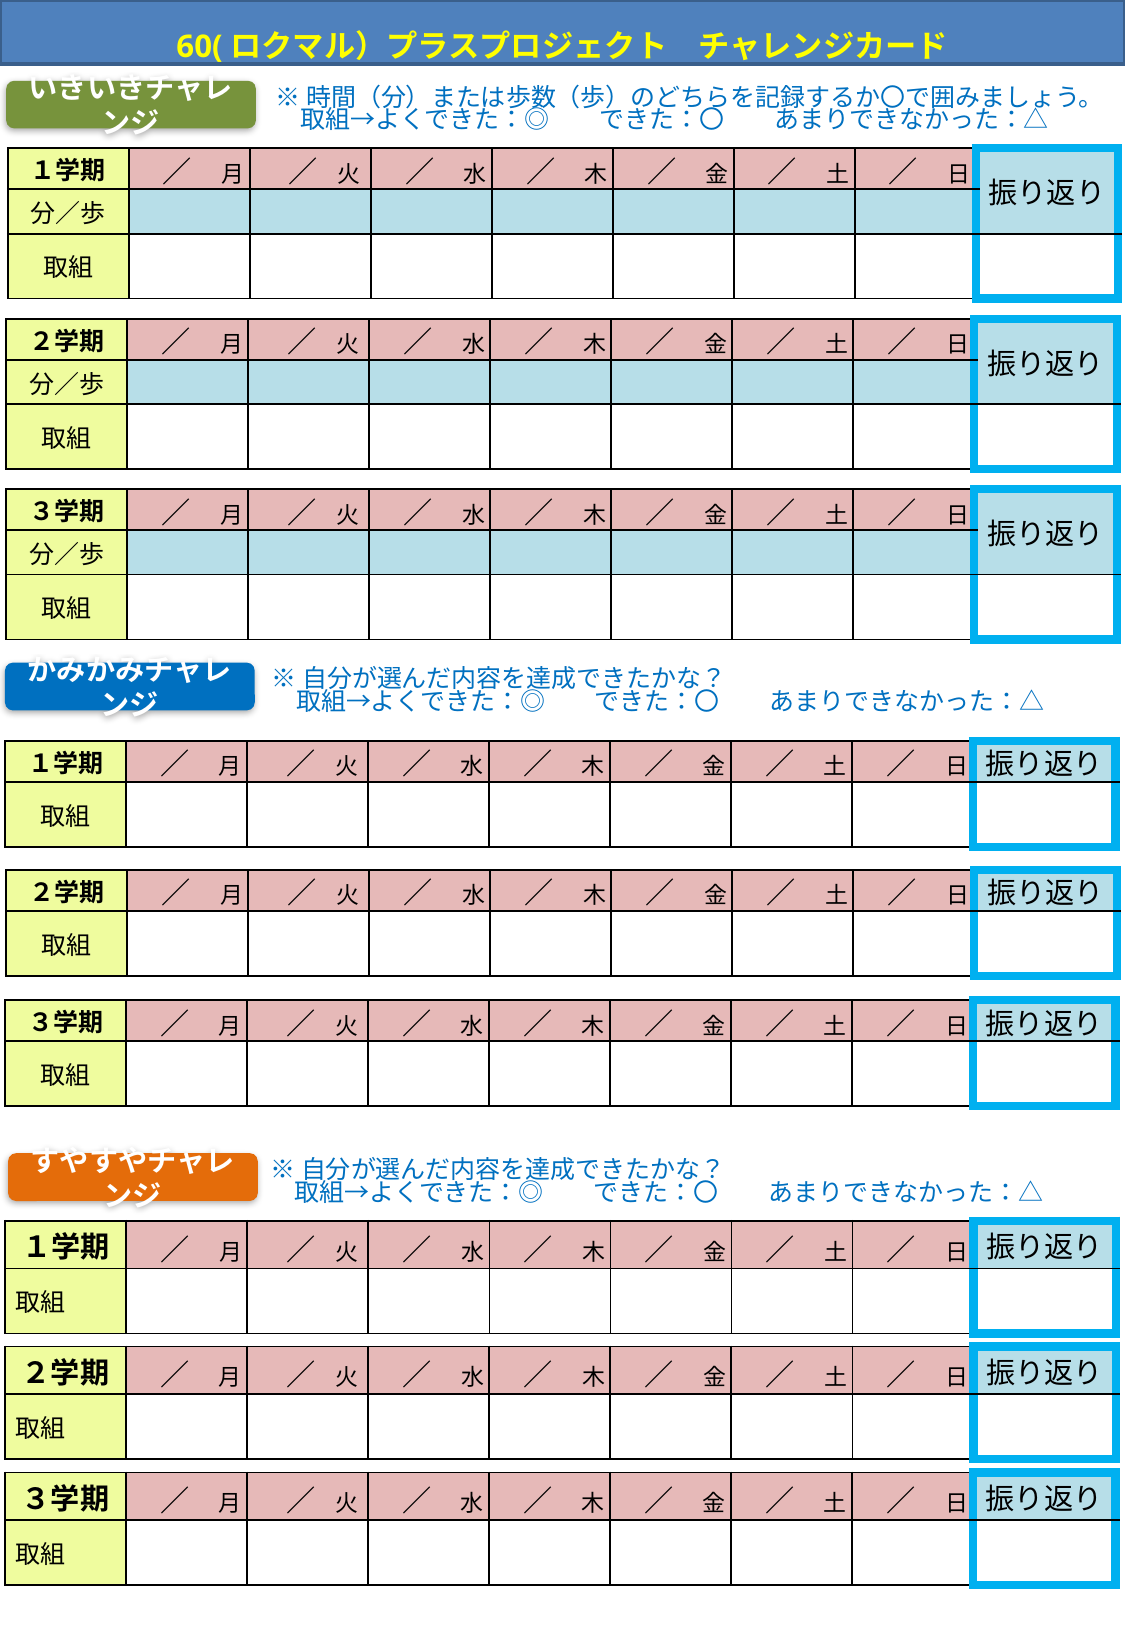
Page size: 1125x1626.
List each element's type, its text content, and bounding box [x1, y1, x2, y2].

table_cell [249, 361, 368, 403]
table_header ／ 火 [248, 1347, 367, 1393]
table_cell [980, 235, 1114, 294]
table_cell 取組 [6, 1395, 125, 1458]
table_cell [249, 575, 368, 639]
table_header ／ 水 [370, 871, 489, 910]
table_header ／ 日 [854, 320, 970, 359]
table_header ／ 水 [372, 153, 491, 188]
table_cell [854, 531, 970, 574]
table_cell [978, 405, 1113, 465]
table_cell [732, 783, 851, 846]
table_cell [491, 912, 610, 975]
table_header ／ 金 [611, 1473, 730, 1519]
table_header ／ 火 [251, 153, 370, 188]
table_cell [251, 190, 370, 233]
table_header ／ 土 [735, 153, 854, 188]
table_header ／ 水 [369, 1473, 488, 1519]
table_cell [370, 575, 489, 639]
table_header ／ 日 [853, 1473, 969, 1519]
table_cell [372, 235, 491, 298]
table_header ／ 日 [854, 871, 970, 910]
table_cell [612, 361, 731, 403]
table_header ／ 木 [490, 1473, 609, 1519]
table_header 振り返り [978, 323, 1113, 403]
table_cell [369, 783, 488, 846]
table_header ／ 土 [732, 1347, 852, 1393]
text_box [4, 662, 1072, 726]
table_header 振り返り [978, 493, 1113, 574]
table_cell [853, 1395, 969, 1458]
table_cell [732, 1521, 851, 1584]
table_cell [977, 1521, 1111, 1581]
table_header ／ 土 [732, 1225, 852, 1268]
table_cell [854, 361, 970, 403]
table_header ／ 火 [249, 490, 368, 529]
table_header ／ 木 [490, 1001, 609, 1040]
table_header ／ 火 [248, 1473, 367, 1519]
table_cell [611, 783, 730, 846]
table_header ／ 火 [248, 1225, 367, 1268]
table_cell [733, 405, 852, 468]
table_header １学期 [6, 1223, 125, 1268]
table_cell [128, 405, 247, 468]
table_cell [977, 783, 1111, 843]
table_cell [611, 1521, 730, 1584]
table_header ／ 火 [249, 320, 368, 359]
table_cell [248, 1042, 367, 1105]
table_cell [493, 190, 612, 233]
table_header ２学期 [7, 871, 126, 910]
table_cell [127, 1521, 246, 1584]
table_cell [611, 1395, 730, 1458]
table_header ２学期 [6, 1347, 125, 1393]
table_header ／ 月 [130, 153, 249, 188]
table_header ／ 月 [128, 871, 247, 910]
table_header ／ 土 [733, 320, 852, 359]
table_cell [249, 405, 368, 468]
table_header ／ 水 [369, 1347, 488, 1393]
table_cell [733, 912, 852, 975]
table_cell 取組 [9, 235, 128, 298]
table_cell [853, 1521, 969, 1584]
table_cell [248, 783, 367, 846]
table_header ／ 木 [493, 153, 612, 188]
table_header ／ 日 [853, 1347, 969, 1393]
table_header ／ 金 [611, 742, 730, 781]
table_cell [614, 190, 733, 233]
table_cell [127, 783, 246, 846]
table_cell [491, 575, 610, 639]
table_cell [856, 235, 972, 298]
table_cell [128, 361, 247, 403]
table_header ／ 木 [491, 871, 610, 910]
table_header 振り返り [978, 1351, 1112, 1393]
table_cell [491, 361, 610, 403]
table_header ／ 日 [853, 742, 969, 781]
table_cell 取組 [6, 1042, 125, 1105]
table_header ／ 月 [128, 490, 247, 529]
table_header ／ 土 [732, 742, 851, 781]
table_cell [490, 1395, 609, 1458]
table_cell [128, 575, 247, 639]
table_cell [732, 1042, 851, 1105]
table_header ／ 日 [853, 1001, 969, 1040]
table_cell [127, 1042, 246, 1105]
table_header ／ 金 [611, 1225, 731, 1268]
table_cell [490, 1042, 609, 1105]
table_cell [735, 190, 854, 233]
table_cell [128, 531, 247, 574]
table_cell 取組 [6, 1269, 125, 1333]
table_header ／ 水 [369, 1225, 489, 1268]
table_header ／ 土 [732, 1001, 851, 1040]
table_header ／ 日 [854, 490, 970, 529]
table_header ／ 月 [127, 1473, 246, 1519]
table_cell [856, 190, 972, 233]
table_cell [612, 912, 731, 975]
table_cell [733, 361, 852, 403]
table_header ／ 木 [490, 742, 609, 781]
table_header ／ 金 [612, 871, 731, 910]
table_header ／ 金 [612, 490, 731, 529]
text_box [5, 80, 1120, 145]
table_header ／ 土 [733, 490, 852, 529]
table_header 振り返り [978, 1225, 1112, 1268]
table_cell [251, 235, 370, 298]
table_cell [611, 1269, 731, 1333]
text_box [7, 1152, 1086, 1217]
table_cell [614, 235, 733, 298]
table_cell [978, 1395, 1112, 1455]
table_cell [854, 405, 970, 468]
table_cell [977, 1042, 1111, 1102]
table_cell [978, 1269, 1112, 1329]
table_header 振り返り [977, 745, 1111, 781]
table_header 振り返り [977, 1477, 1111, 1519]
table_header ／ 月 [127, 1001, 246, 1040]
table_cell [735, 235, 854, 298]
table_cell [491, 531, 610, 574]
table_cell 取組 [6, 1521, 125, 1584]
table_header ／ 木 [490, 1225, 610, 1268]
table_cell [130, 190, 249, 233]
table_header ／ 水 [370, 490, 489, 529]
table_cell [248, 1521, 367, 1584]
table_cell [248, 1269, 367, 1333]
table_cell [612, 575, 731, 639]
table_header ２学期 [7, 320, 126, 359]
table_header ／ 水 [369, 742, 488, 781]
table_cell [978, 912, 1113, 972]
table_header 振り返り [980, 153, 1114, 233]
table_cell [370, 361, 489, 403]
table_cell [369, 1269, 489, 1333]
table_header ／ 金 [611, 1001, 730, 1040]
table_cell [853, 783, 969, 846]
table_cell [733, 531, 852, 574]
table_cell [490, 783, 609, 846]
table_header ／ 木 [490, 1347, 609, 1393]
table_cell 取組 [7, 575, 126, 639]
table_header ／ 土 [732, 1473, 851, 1519]
table_cell [127, 1269, 246, 1333]
table_cell [490, 1269, 610, 1333]
table_header ／ 月 [127, 1347, 246, 1393]
table_cell [128, 912, 247, 975]
table_cell [853, 1042, 969, 1105]
table_header ／ 土 [733, 871, 852, 910]
text_box 60(ロクマル）プラスプロジェクト チャレンジカード [0, 0, 1125, 66]
table_header ／ 火 [248, 1001, 367, 1040]
table_cell [369, 1395, 488, 1458]
table_cell [249, 912, 368, 975]
table_header ３学期 [6, 1001, 125, 1040]
table_cell [733, 575, 852, 639]
table_cell 分／歩 [9, 190, 128, 233]
table_cell [370, 405, 489, 468]
table_cell 取組 [6, 783, 125, 846]
table_header ／ 日 [856, 153, 972, 188]
table_cell [370, 531, 489, 574]
table_header ／ 水 [370, 320, 489, 359]
table_cell [248, 1395, 367, 1458]
table_cell [369, 1042, 488, 1105]
table_cell [611, 1042, 730, 1105]
table_cell [612, 405, 731, 468]
table_cell [372, 190, 491, 233]
table_header ／ 月 [127, 742, 246, 781]
table_header ３学期 [6, 1473, 125, 1519]
table_cell 分／歩 [7, 531, 126, 574]
table_cell [127, 1395, 246, 1458]
table_cell [732, 1269, 852, 1333]
table_header ／ 火 [249, 871, 368, 910]
table_cell [853, 1269, 969, 1333]
table_header ／ 金 [614, 153, 733, 188]
table_header ／ 水 [369, 1001, 488, 1040]
table_cell 取組 [7, 405, 126, 468]
table_cell [369, 1521, 488, 1584]
table_header ／ 金 [611, 1347, 730, 1393]
table_header ／ 金 [612, 320, 731, 359]
table_cell [732, 1395, 852, 1458]
table_cell [854, 912, 970, 975]
table_cell 分／歩 [7, 361, 126, 403]
table_header １学期 [6, 742, 125, 781]
table_cell [370, 912, 489, 975]
table_cell [130, 235, 249, 298]
table_cell [249, 531, 368, 574]
table_header ／ 木 [491, 320, 610, 359]
table_cell [491, 405, 610, 468]
table_header 振り返り [977, 1004, 1111, 1040]
table_cell [854, 575, 970, 639]
table_header ／ 木 [491, 490, 610, 529]
table_cell [612, 531, 731, 574]
table_header ／ 日 [853, 1225, 969, 1268]
table_header 振り返り [978, 874, 1113, 910]
table_cell 取組 [7, 912, 126, 975]
table_header ３学期 [7, 490, 126, 529]
table_cell [978, 575, 1113, 635]
table_cell [493, 235, 612, 298]
table_header ／ 火 [248, 742, 367, 781]
table_cell [490, 1521, 609, 1584]
table_header ／ 月 [128, 320, 247, 359]
table_header １学期 [9, 153, 128, 188]
table_header ／ 月 [127, 1225, 246, 1268]
